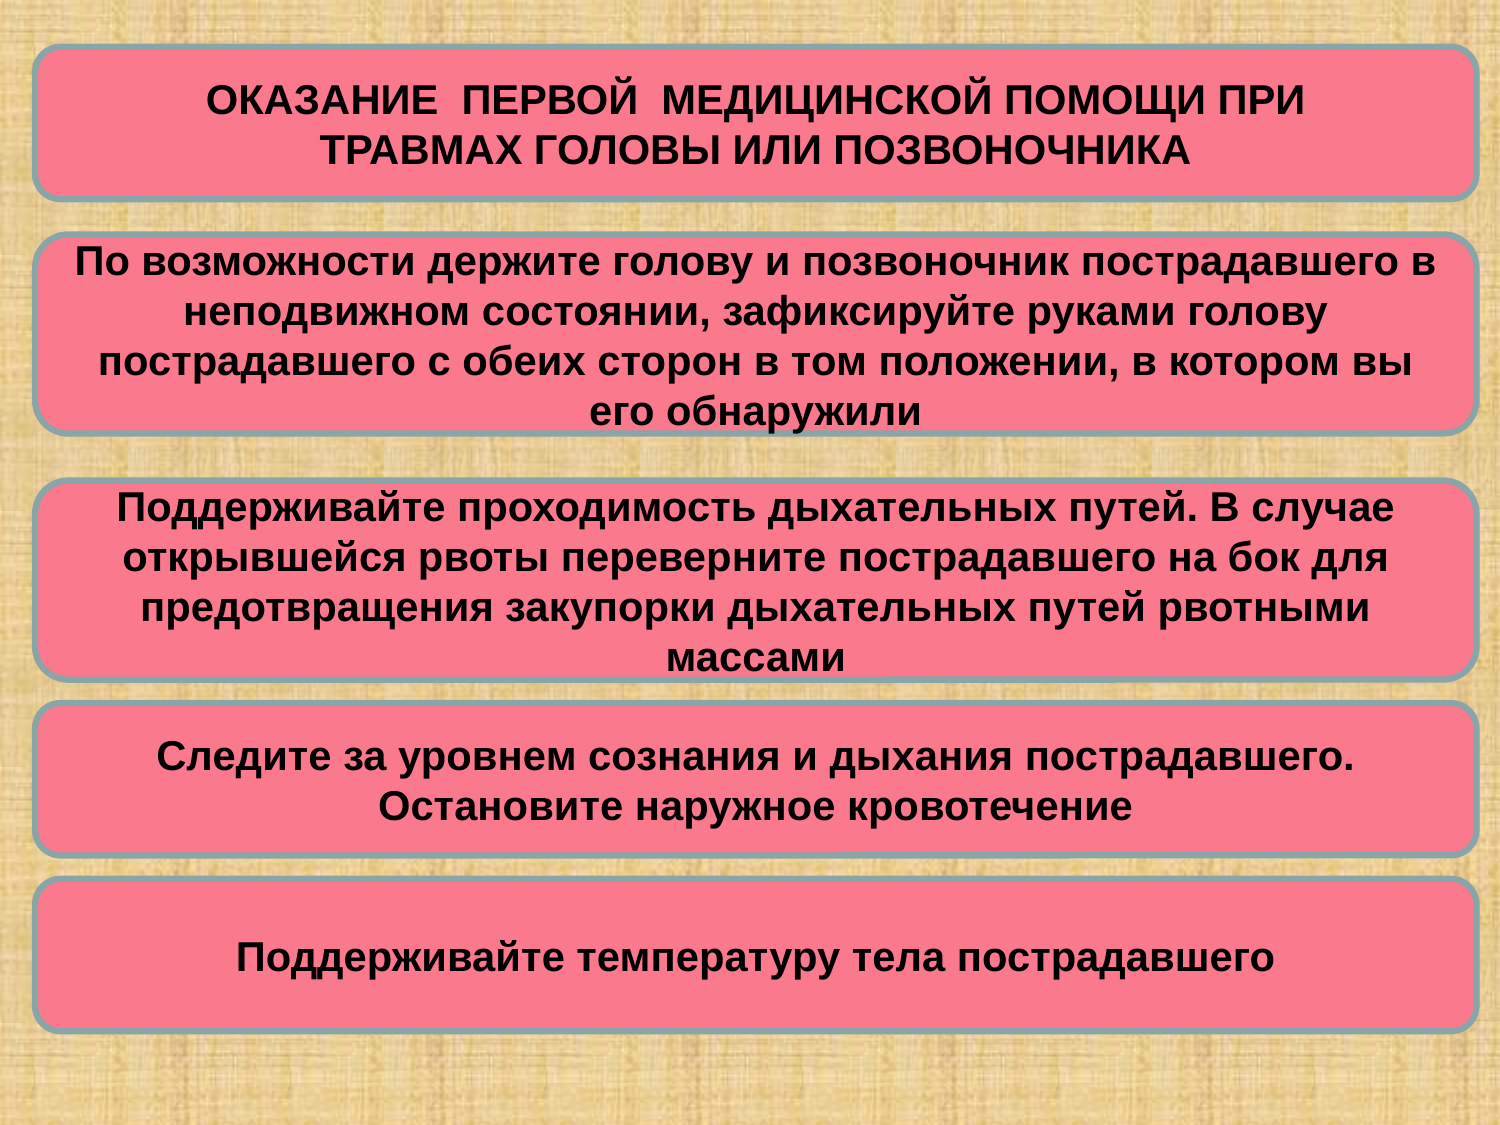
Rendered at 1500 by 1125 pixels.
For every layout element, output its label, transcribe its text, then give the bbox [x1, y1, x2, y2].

text_box ОКАЗАНИЕ ПЕРВОЙ МЕДИЦИНСКОЙ ПОМОЩИ ПРИ ТРАВМАХ ГОЛОВЫ ИЛИ ПОЗВОНОЧНИКА [32, 44, 1479, 202]
text_box Поддерживайте проходимость дыхательных путей. В случае открывшейся рвоты переверните пострадавшего на бок для предотвращения закупорки дыхательных путей рвотными массами [32, 478, 1479, 682]
picture [0, 0, 1500, 1125]
text_box Поддерживайте температуру тела пострадавшего [32, 876, 1479, 1034]
text_box По возможности держите голову и позвоночник пострадавшего в неподвижном состоянии, зафиксируйте руками голову пострадавшего с обеих сторон в том положении, в котором вы его обнаружили [32, 232, 1479, 436]
text_box Следите за уровнем сознания и дыхания пострадавшего. Остановите наружное кровотечение [32, 700, 1479, 858]
